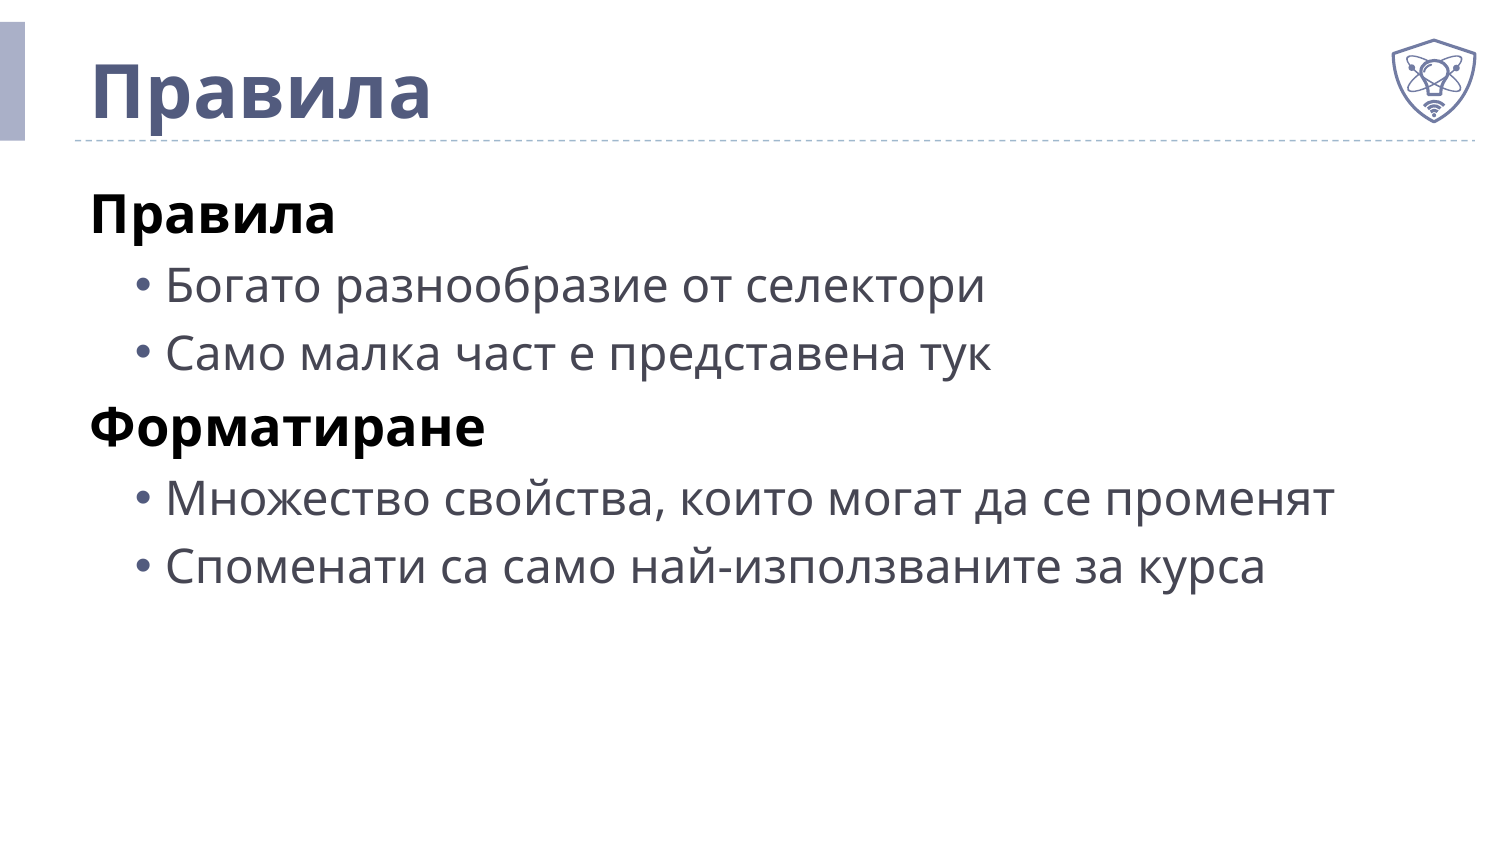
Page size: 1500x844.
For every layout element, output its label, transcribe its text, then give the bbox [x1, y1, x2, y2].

title Правила [75, 18, 1475, 141]
list Правила Богато разнообразие от селектори Само малка част е представена тук Форматиране Множество свойства, които могат да се променят Споменати са само най-използваните за курса [75, 171, 1475, 835]
